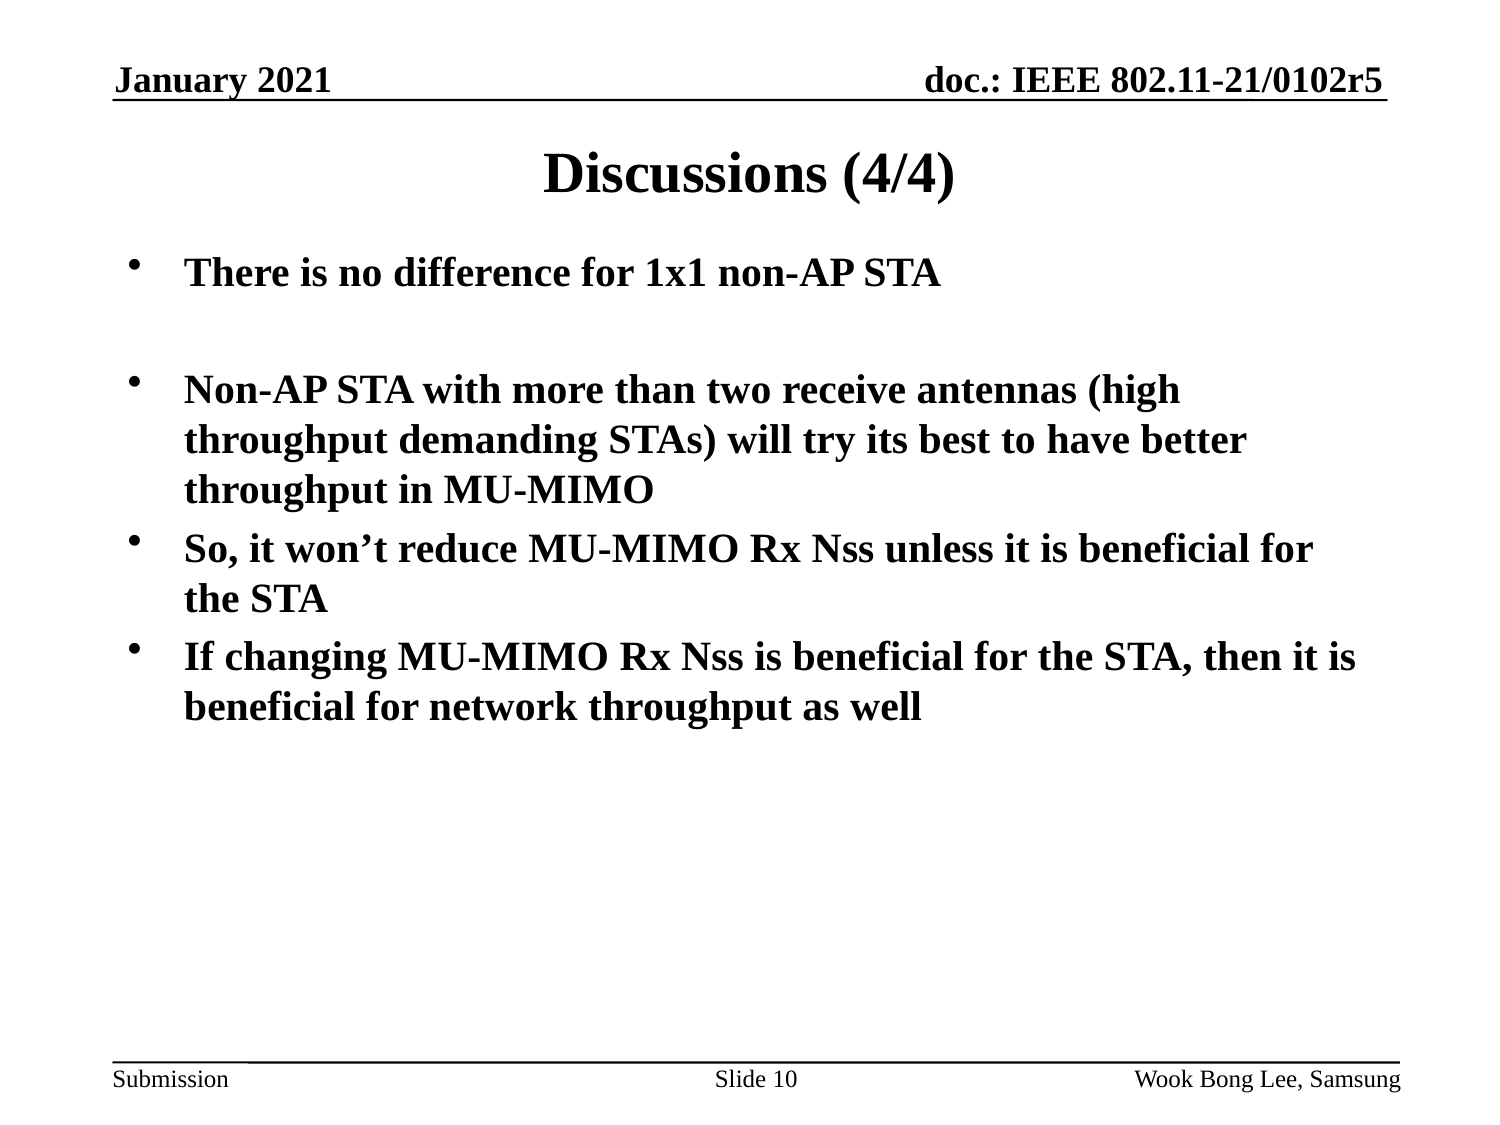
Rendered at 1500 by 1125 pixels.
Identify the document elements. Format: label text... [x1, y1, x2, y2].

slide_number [114, 54, 335, 101]
footer Wook Bong Lee, Samsung [1130, 1061, 1402, 1093]
title Discussions (4/4) [112, 112, 1388, 226]
slide_number Slide 10 [712, 1061, 800, 1093]
list There is no difference for 1x1 non-AP STA Non-AP STA with more than two receive antennas (high throughput demanding STAs) will try its best to have better throughput in MU-MIMO So, it won’t reduce MU-MIMO Rx Nss unless it is beneficial for the STA If changing MU-MIMO Rx Nss is beneficial for the STA, then it is beneficial for network throughput as well [112, 237, 1388, 1001]
